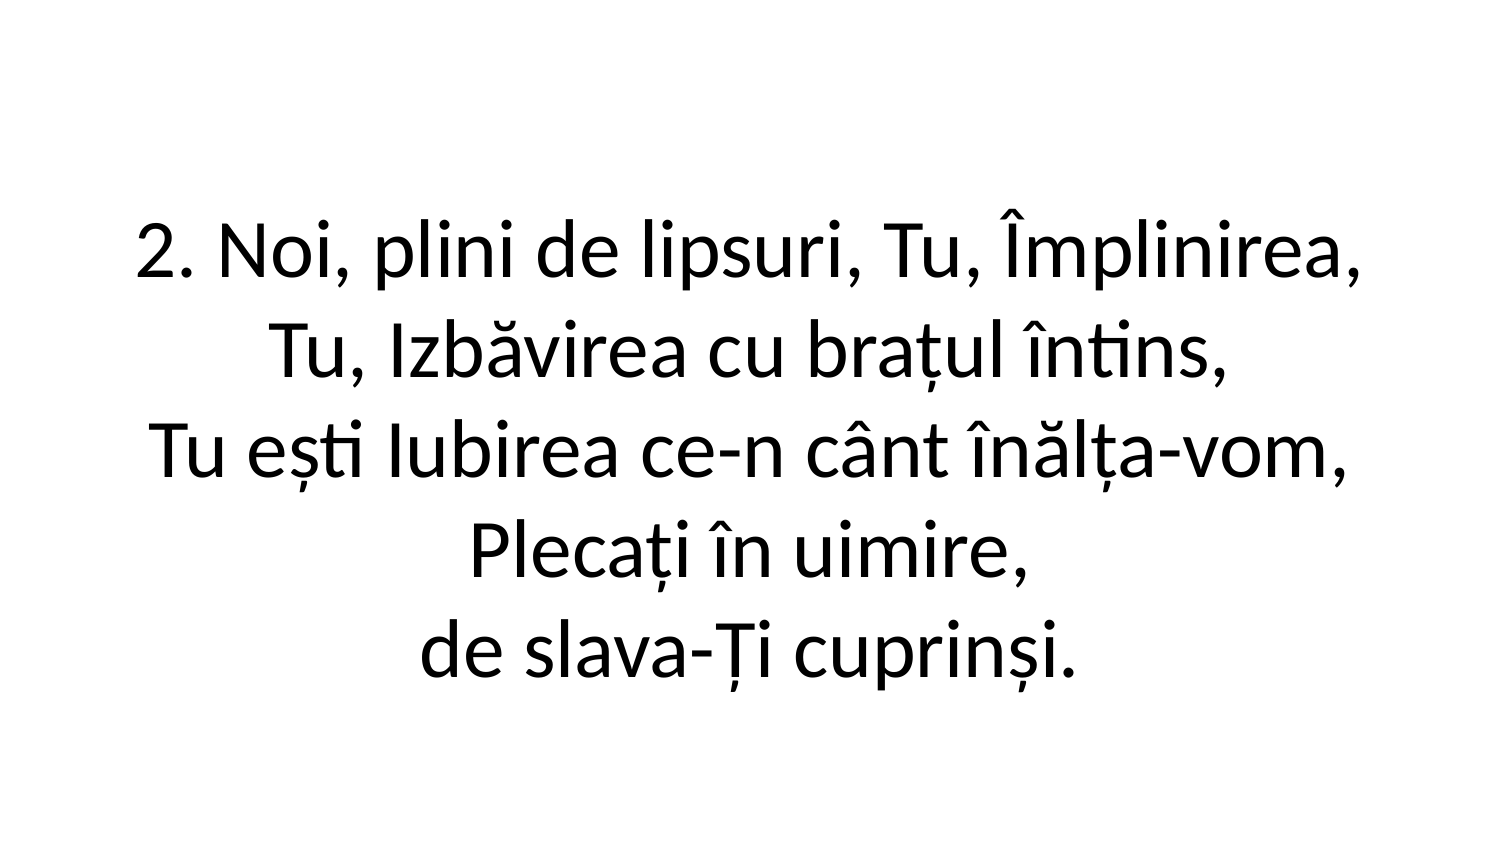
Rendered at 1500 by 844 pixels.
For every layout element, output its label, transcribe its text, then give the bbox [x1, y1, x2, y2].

text_box 2. Noi, plini de lipsuri, Tu, Împlinirea, Tu, Izbăvirea cu brațul întins, Tu ești Iubirea ce-n cânt înălța-vom, Plecați în uimire, de slava-Ți cuprinși. [119, 142, 1381, 702]
